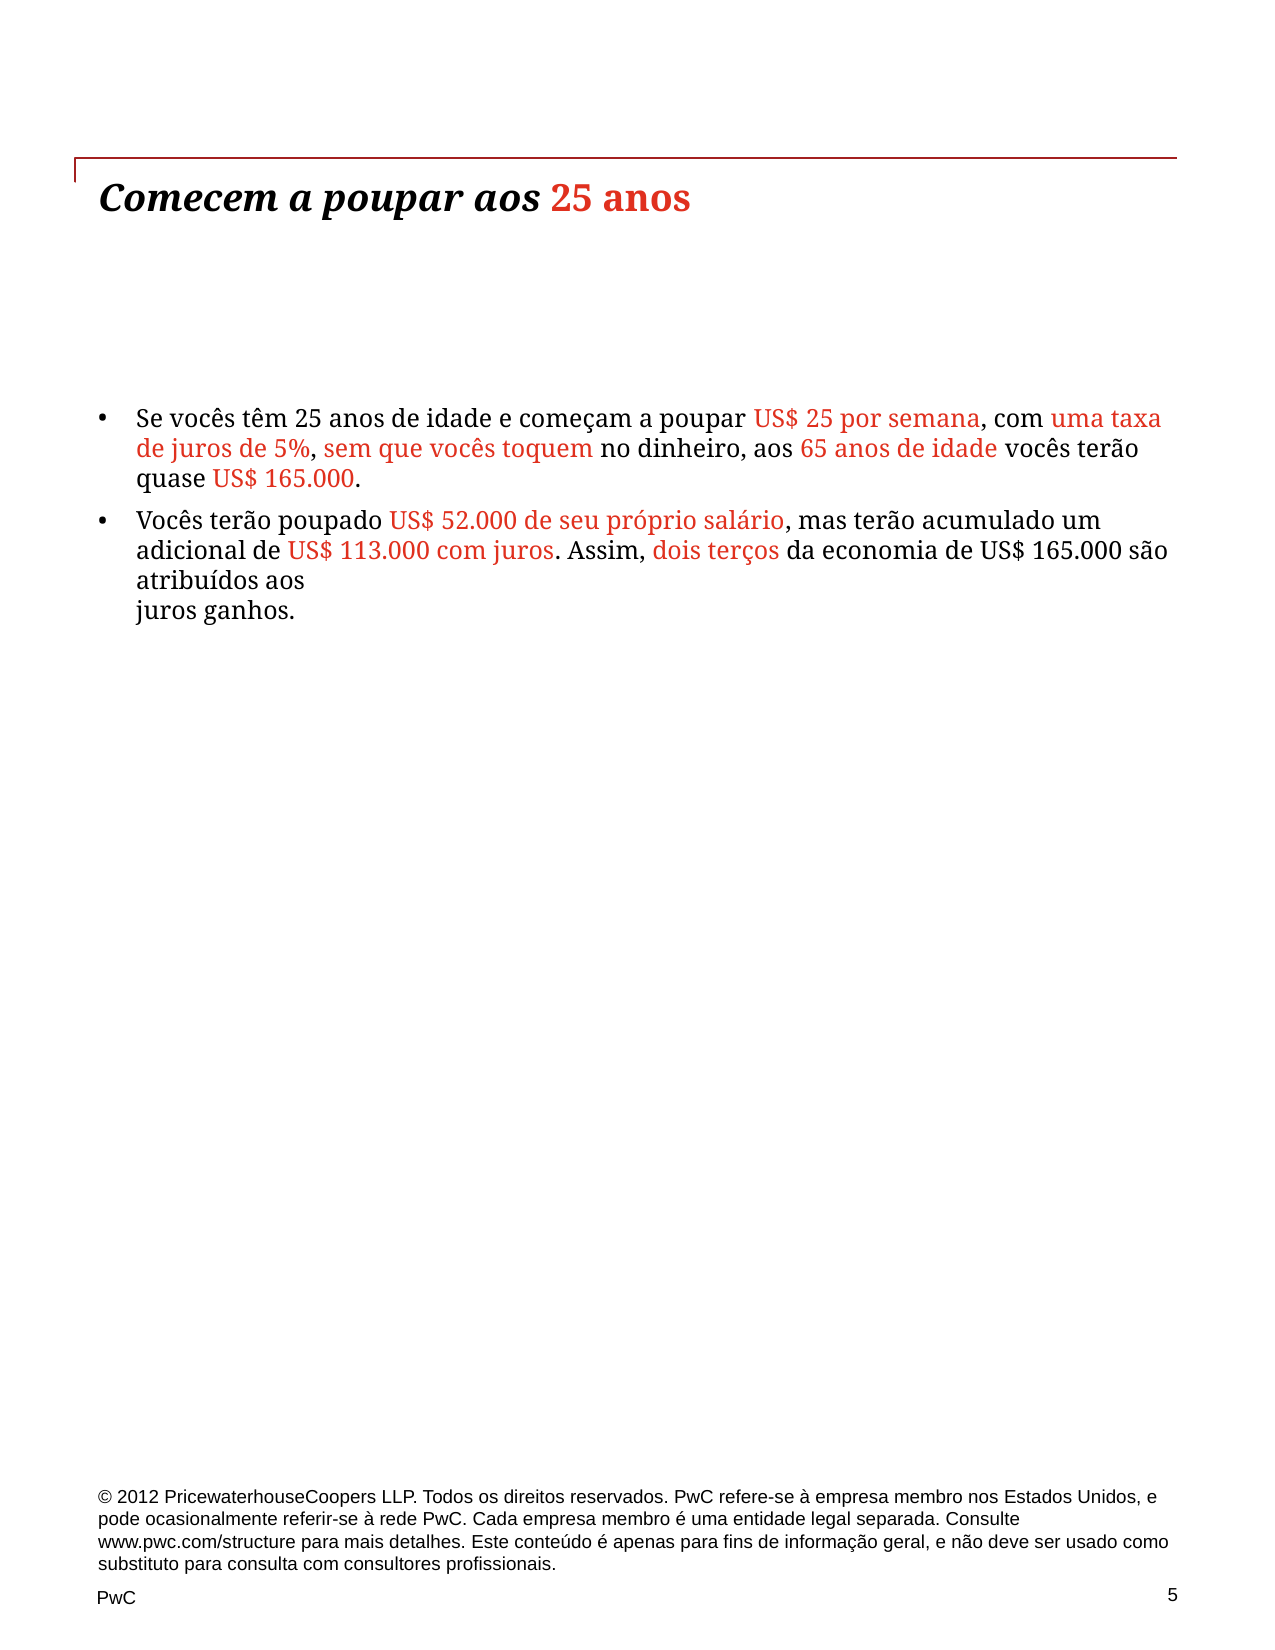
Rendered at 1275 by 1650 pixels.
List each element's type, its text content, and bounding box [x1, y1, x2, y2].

list Se vocês têm 25 anos de idade e começam a poupar US$ 25 por semana, com uma taxa de juros de 5%, sem que vocês toquem no dinheiro, aos 65 anos de idade vocês terão quase US$ 165.000. Vocês terão poupado US$ 52.000 de seu próprio salário, mas terão acumulado um adicional de US$ 113.000 com juros. Assim, dois terços da economia de US$ 165.000 são atribuídos aos juros ganhos. [98, 402, 1178, 1345]
title Comecem a poupar aos 25 anos [98, 173, 1178, 265]
slide_number 5 [903, 1583, 1179, 1609]
text_box © 2012 PricewaterhouseCoopers LLP. Todos os direitos reservados. PwC refere-se à empresa membro nos Estados Unidos, e pode ocasionalmente referir-se à rede PwC. Cada empresa membro é uma entidade legal separada. Consulte www.pwc.com/structure para mais detalhes. Este conteúdo é apenas para fins de informação geral, e não deve ser usado como substituto para consulta com consultores profissionais. [98, 1484, 1178, 1575]
